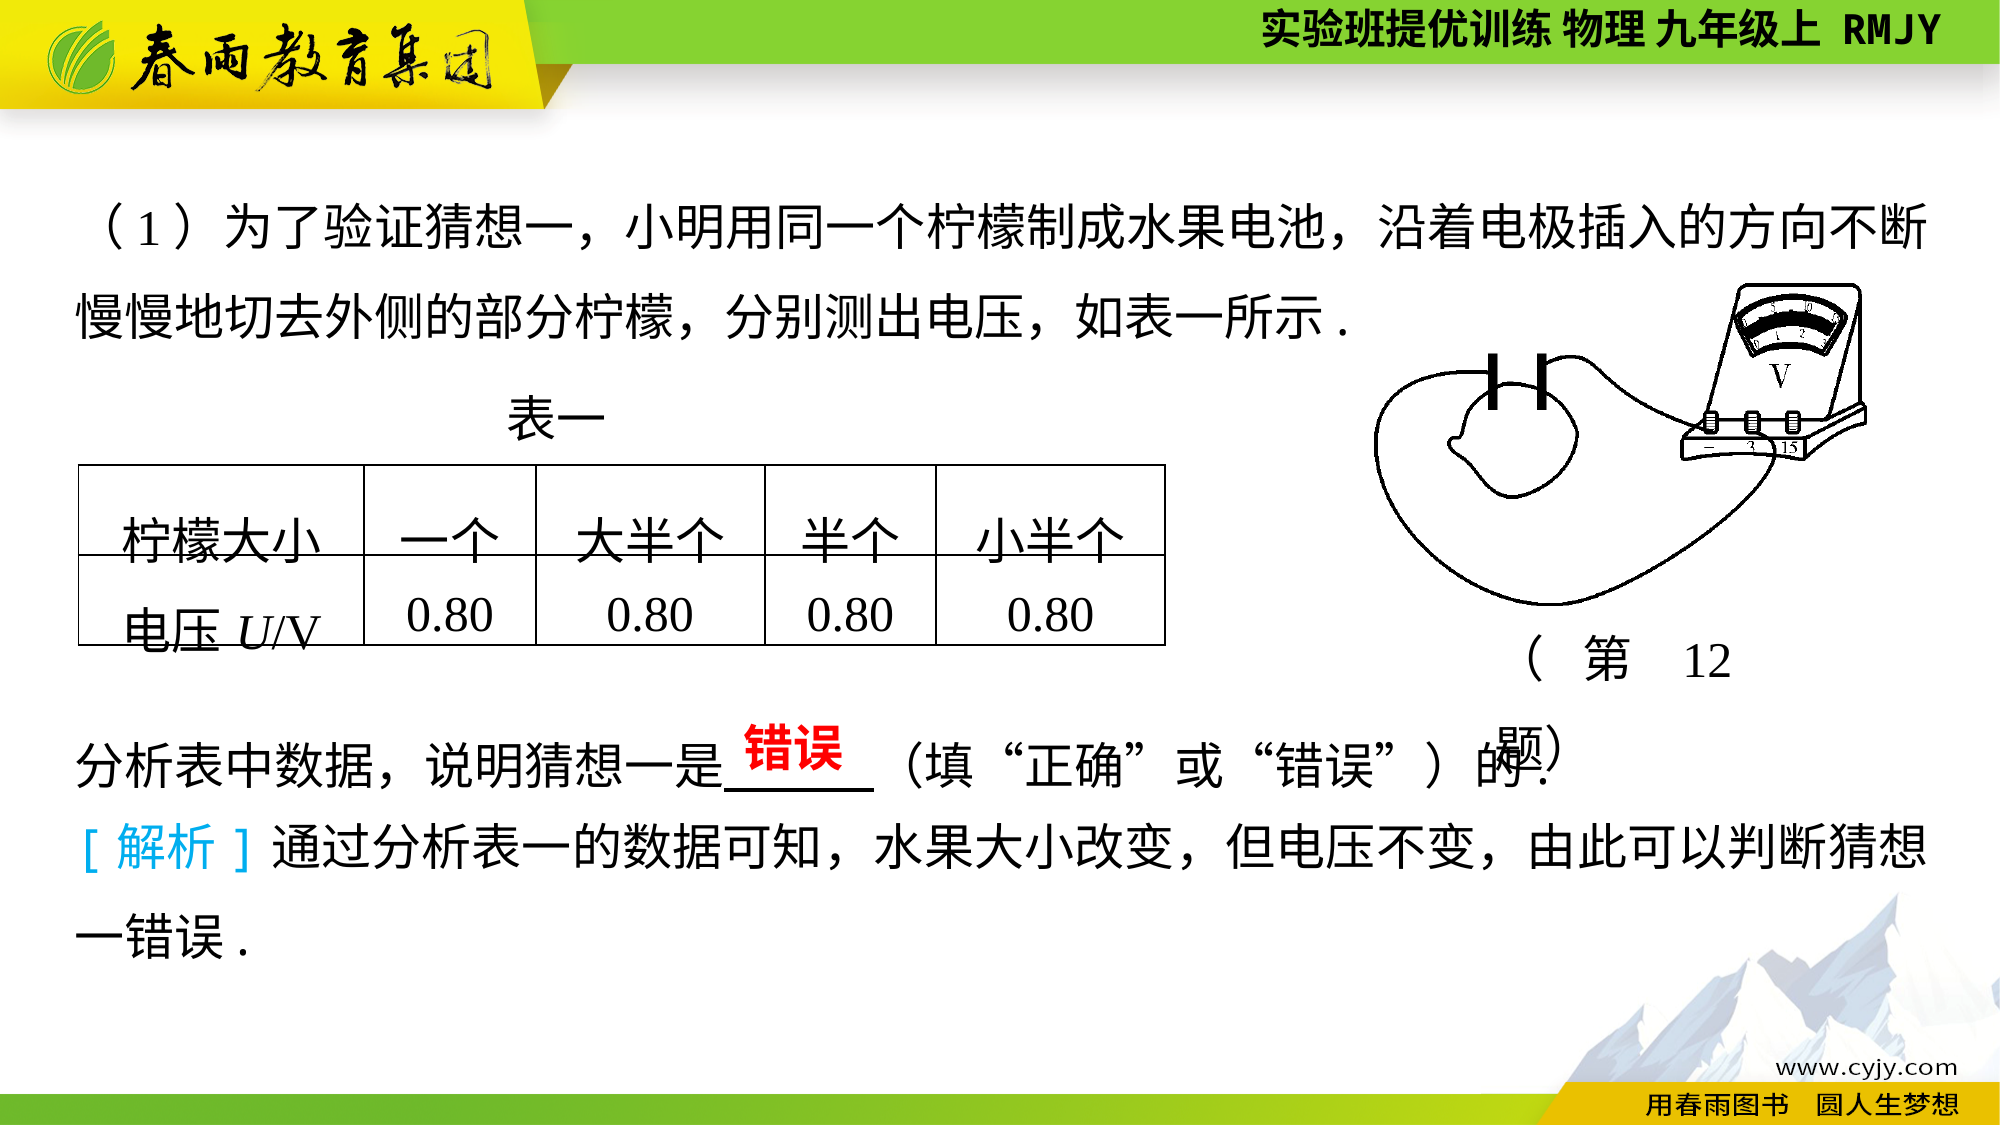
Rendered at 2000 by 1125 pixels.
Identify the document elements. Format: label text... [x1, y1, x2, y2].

table_header 大半个 [537, 466, 764, 554]
table_header 半个 [766, 466, 935, 554]
table_cell 0.80 [365, 556, 535, 644]
table_cell 0.80 [766, 556, 935, 644]
table_header 小半个 [937, 466, 1164, 554]
text_box （第12题） [1479, 614, 1760, 695]
table_cell 0.80 [537, 556, 764, 644]
picture [0, 0, 2000, 1125]
table_header 一个 [365, 466, 535, 554]
text_box [解析]通过分析表一的数据可知，水果大小改变，但电压不变，由此可以判断猜想一错误. [59, 777, 1944, 973]
table_cell 0.80 [937, 556, 1164, 644]
table_cell 电压U/V [79, 556, 363, 644]
text_box 表一 [491, 349, 622, 455]
text_box 错误 [729, 709, 859, 777]
list （1）为了验证猜想一，小明用同一个柠檬制成水果电池，沿着电极插入的方向不断慢慢地切去外侧的部分柠檬，分别测出电压，如表一所示. 分析表中数据，说明猜想一是 （填“正确”或“错误”）的. [59, 157, 1944, 777]
table_header 柠檬大小 [79, 466, 363, 554]
